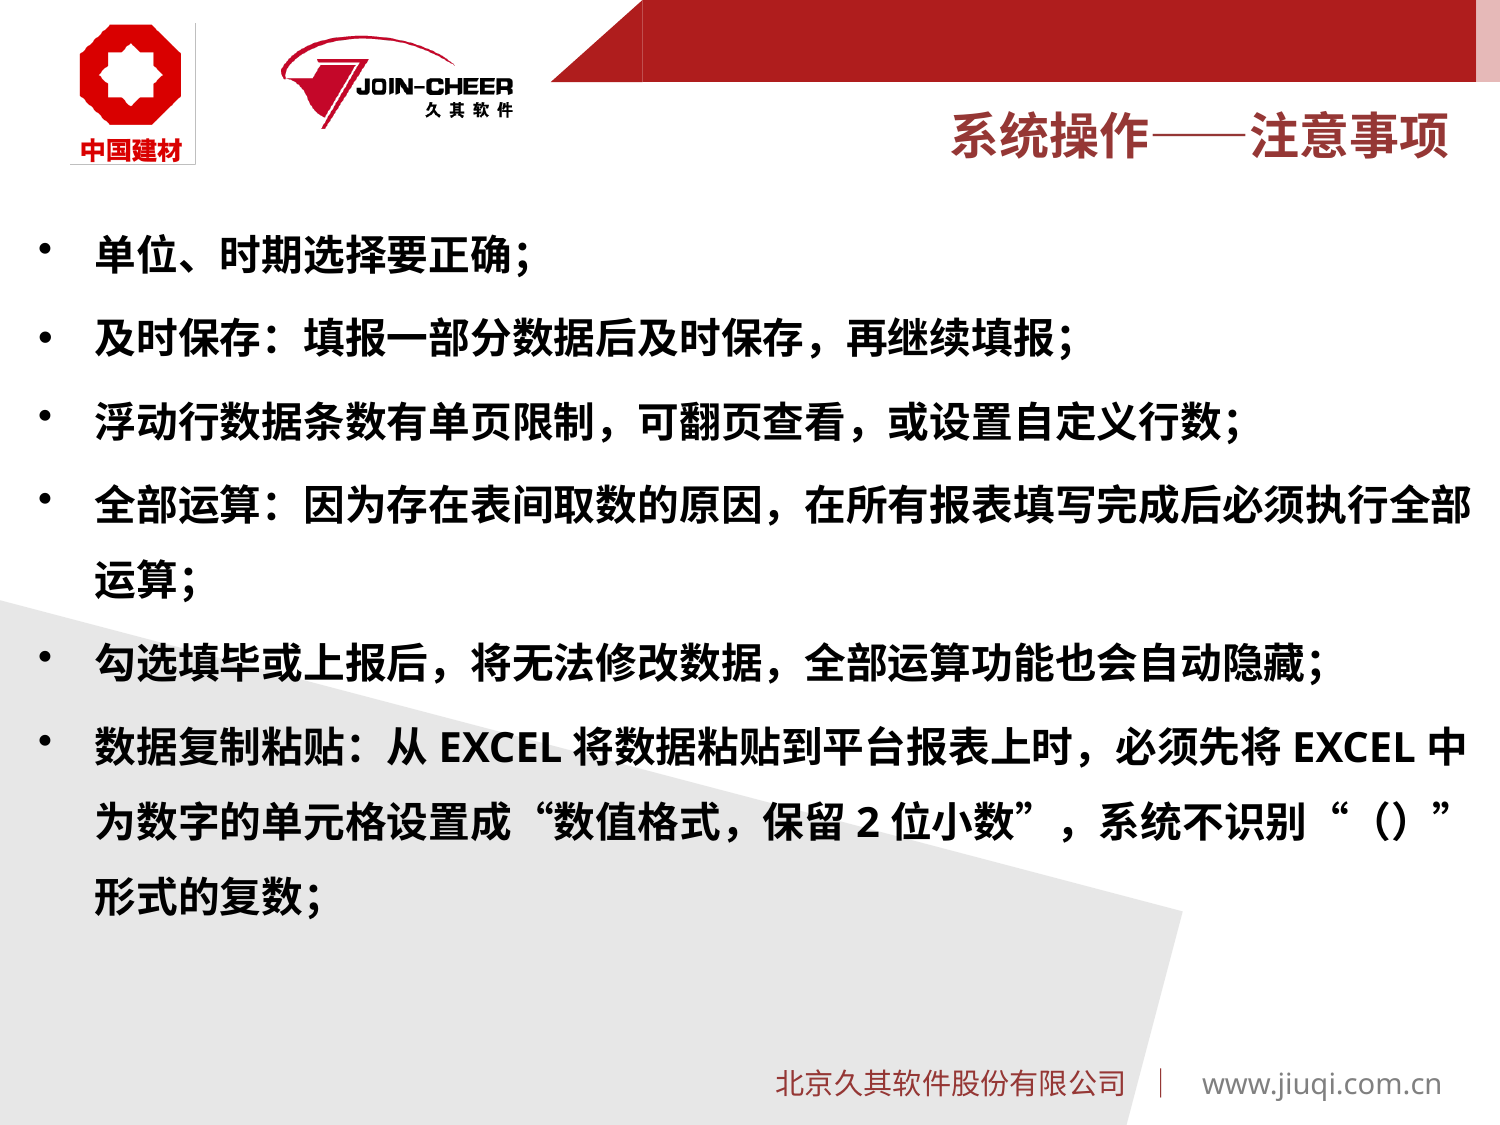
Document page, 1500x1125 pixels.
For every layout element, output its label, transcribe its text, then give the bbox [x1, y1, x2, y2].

title 系统操作——注意事项 [114, 82, 1465, 188]
picture [70, 23, 196, 165]
picture [281, 35, 513, 82]
text_box 单位、时期选择要正确； 及时保存：填报一部分数据后及时保存，再继续填报； 浮动行数据条数有单页限制，可翻页查看，或设置自定义行数； 全部运算：因为存在表间取数的原因，在所有报表填写完成后必须执行全部运算； 勾选填毕或上报后，将无法修改数据，全部运算功能也会自动隐藏； 数据复制粘贴：从EXCEL将数据粘贴到平台报表上时，必须先将EXCEL中为数字的单元格设置成“数值格式，保留2位小数”，系统不识别“（）”形式的复数； [23, 196, 1500, 1031]
